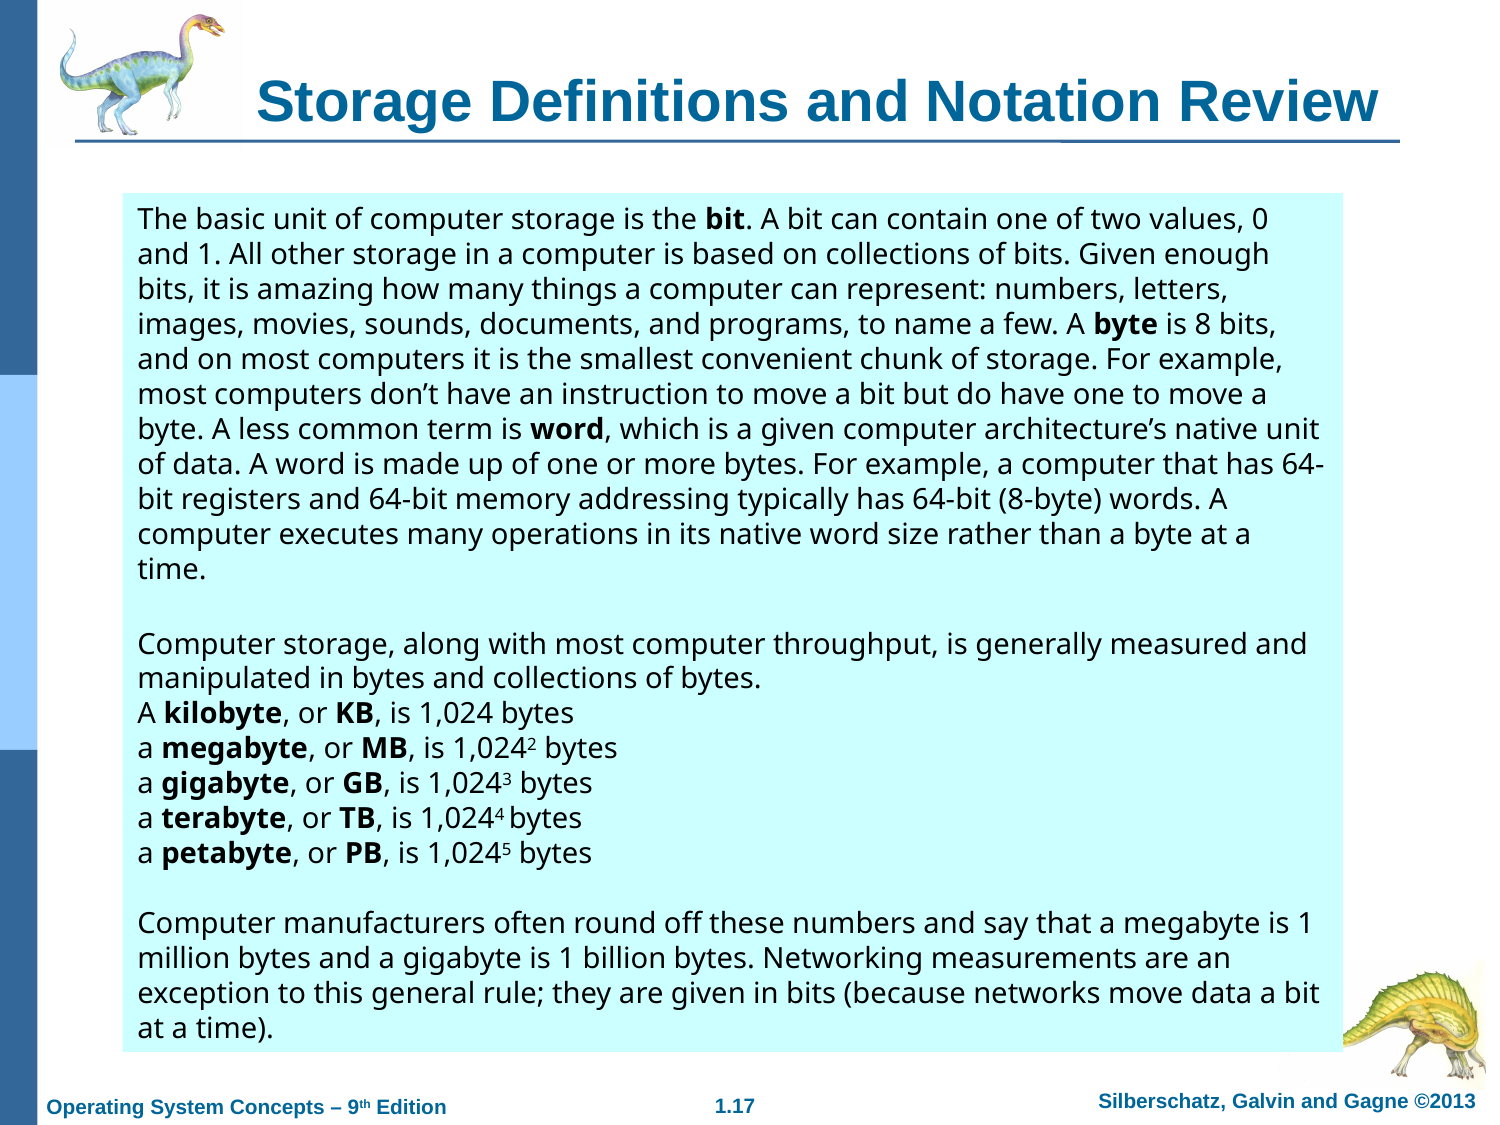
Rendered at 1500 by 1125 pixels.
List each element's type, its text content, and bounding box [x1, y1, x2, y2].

picture [46, 0, 243, 149]
title Storage Definitions and Notation Review [210, 45, 1426, 141]
picture [1275, 959, 1486, 1090]
text_box The basic unit of computer storage is the bit. A bit can contain one of two values, 0 and 1. All other storage in a computer is based on collections of bits. Given enough bits, it is amazing how many things a computer can represent: numbers, letters, images, movies, sounds, documents, and programs, to name a few. A byte is 8 bits, and on most computers it is the smallest convenient chunk of storage. For example, most computers don’t have an instruction to move a bit but do have one to move a byte. A less common term is word, which is a given computer architecture’s native unit of data. A word is made up of one or more bytes. For example, a computer that has 64-bit registers and 64-bit memory addressing typically has 64-bit (8-byte) words. A computer executes many operations in its native word size rather than a byte at a time. Computer storage, along with most computer throughput, is generally measured and manipulated in bytes and collections of bytes. A kilobyte, or KB, is 1,024 bytes a megabyte, or MB, is 1,0242 bytes a gigabyte, or GB, is 1,0243 bytes a terabyte, or TB, is 1,0244 bytes a petabyte, or PB, is 1,0245 bytes Computer manufacturers often round off these numbers and say that a megabyte is 1 million bytes and a gigabyte is 1 billion bytes. Networking measurements are an exception to this general rule; they are given in bits (because networks move data a bit at a time). [122, 193, 1344, 1052]
